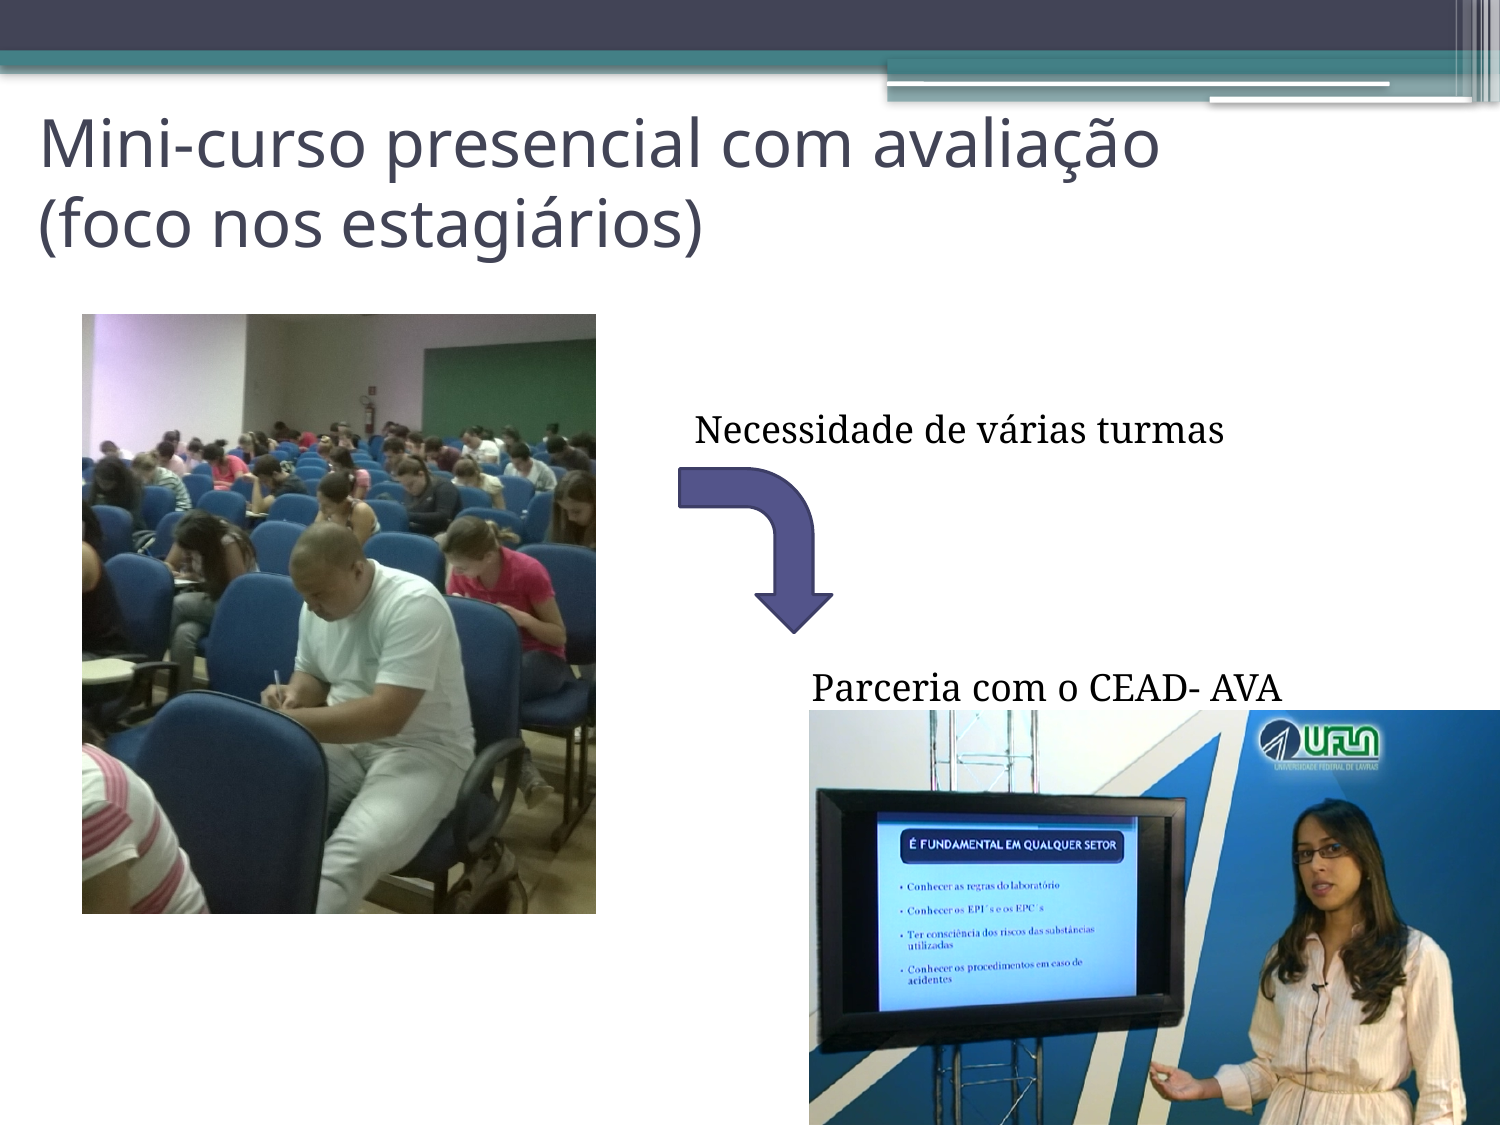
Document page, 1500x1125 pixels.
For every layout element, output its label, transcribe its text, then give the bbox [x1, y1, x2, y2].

text_box Parceria com o CEAD- AVA [796, 656, 1372, 716]
picture [809, 709, 1500, 1125]
text_box [678, 467, 834, 634]
title Mini-curso presencial com avaliação (foco nos estagiários) [23, 93, 1500, 269]
picture [81, 313, 597, 915]
text_box Necessidade de várias turmas [679, 398, 1348, 459]
